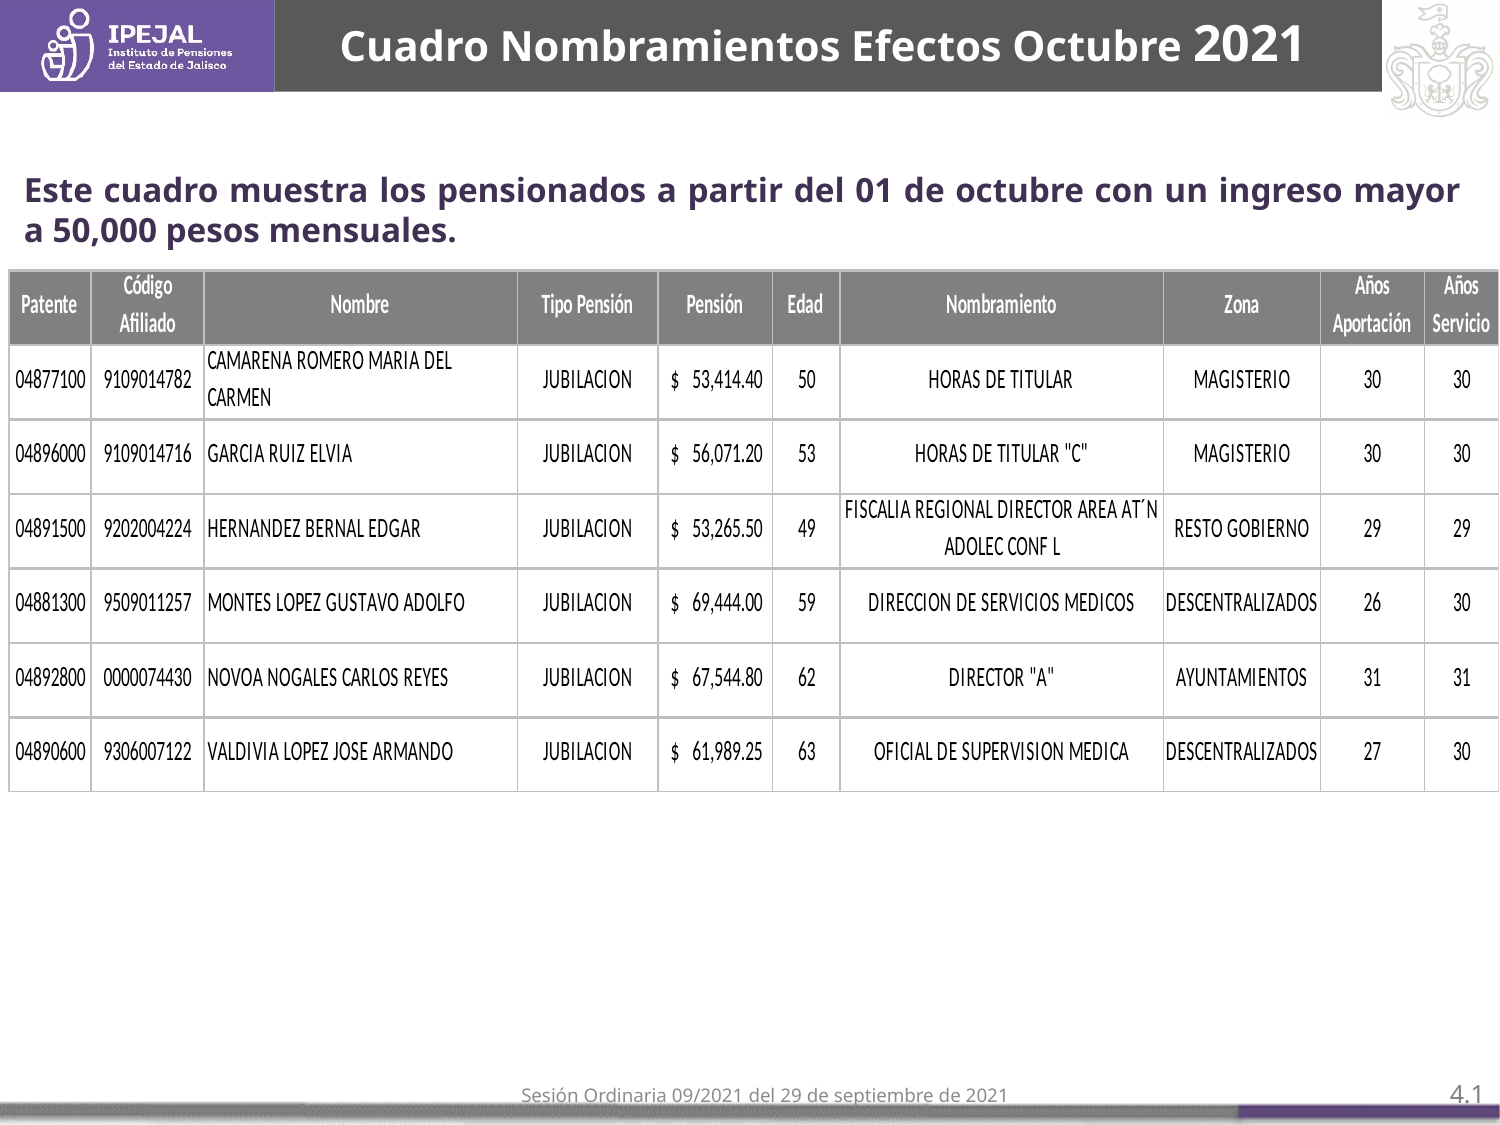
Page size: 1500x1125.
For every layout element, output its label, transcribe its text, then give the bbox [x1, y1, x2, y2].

picture [0, 1096, 483, 1125]
picture [1046, 1096, 1407, 1125]
picture [0, 0, 275, 92]
text_box Este cuadro muestra los pensionados a partir del 01 de octubre con un ingreso mayor a 50,000 pesos mensuales. [9, 162, 1478, 257]
text_box Cuadro Nombramientos Efectos Octubre 2021 [271, 7, 1375, 76]
picture [8, 269, 1500, 794]
slide_number 4.1 [1407, 1061, 1500, 1125]
text_box Sesión Ordinaria 09/2021 del 29 de septiembre de 2021 [483, 1064, 1046, 1125]
